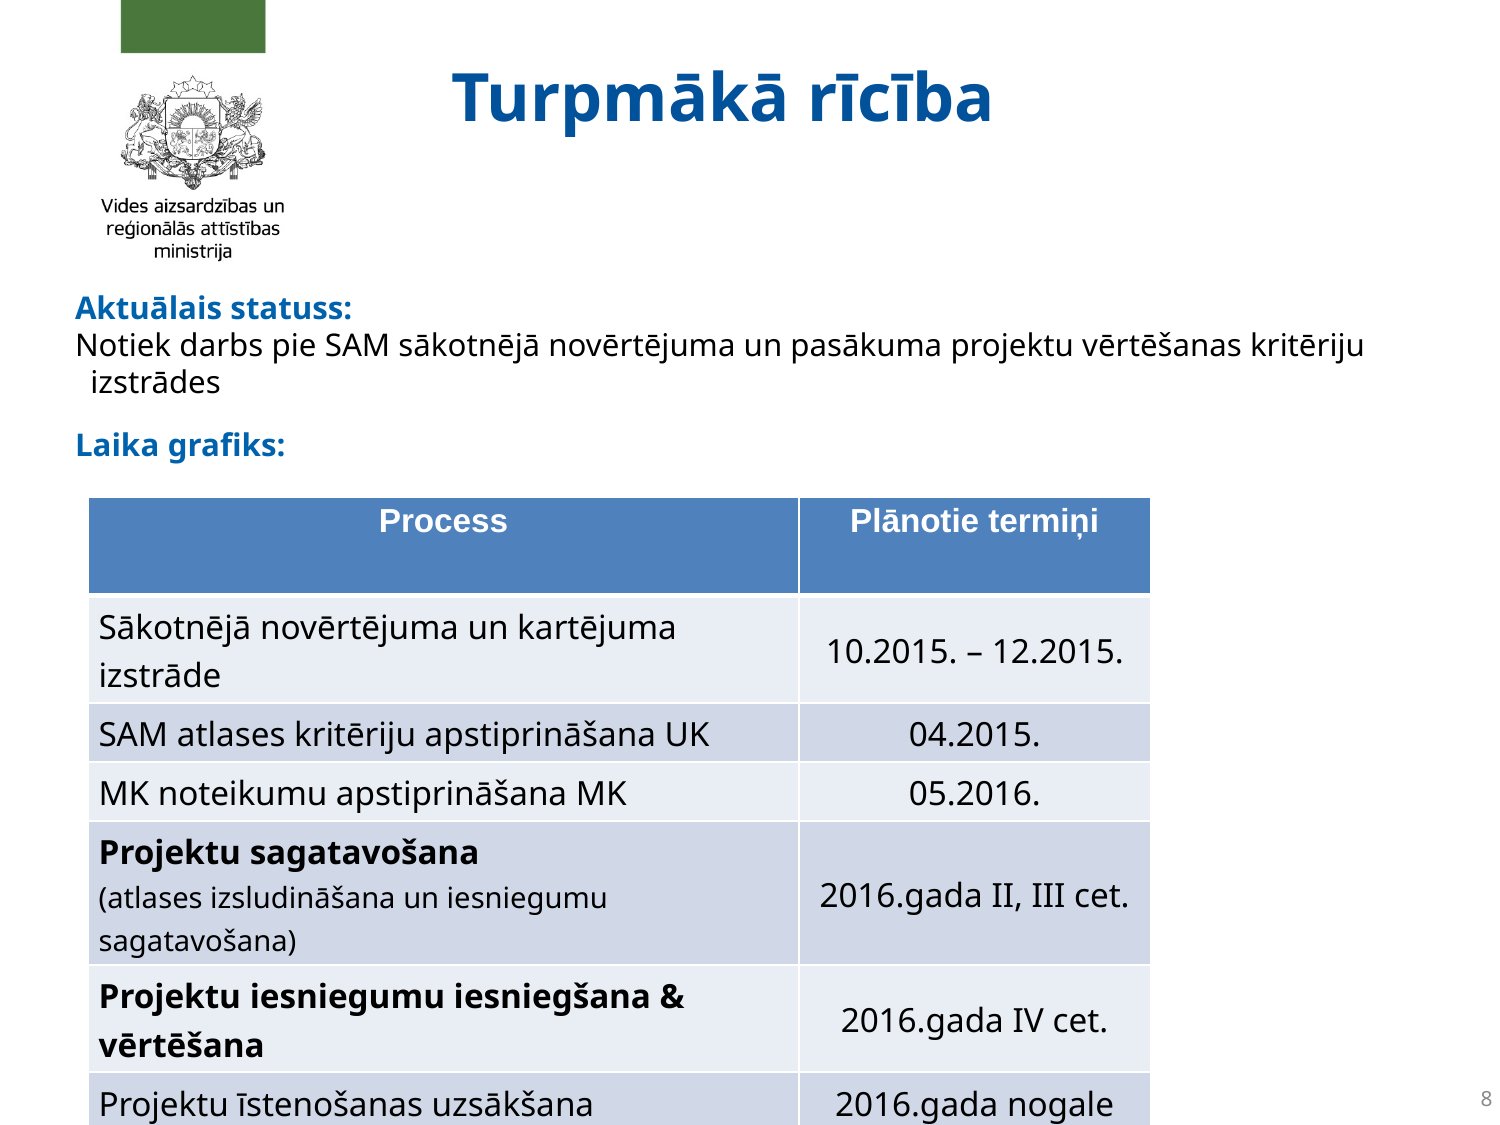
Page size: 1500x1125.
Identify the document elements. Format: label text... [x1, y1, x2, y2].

table_header Plānotie termiņi [800, 498, 1150, 593]
text_box Aktuālais statuss: Notiek darbs pie SAM sākotnējā novērtējuma un pasākuma projektu vērtēšanas kritēriju izstrādes Laika grafiks: [60, 200, 1471, 457]
table_cell SAM atlases kritēriju apstiprināšana UK [89, 704, 798, 761]
table_cell Projektu iesniegumu iesniegšana & vērtēšana [89, 966, 798, 1071]
table_cell 2016.gada II, III cet. [800, 822, 1150, 964]
table_cell Projektu īstenošanas uzsākšana [89, 1073, 798, 1125]
table_cell Projektu sagatavošana (atlases izsludināšana un iesniegumu sagatavošana) [89, 822, 798, 964]
table_cell 10.2015. – 12.2015. [800, 598, 1150, 702]
picture [48, 162, 338, 321]
table_cell Sākotnējā novērtējuma un kartējuma izstrāde [89, 598, 798, 702]
text_box Turpmākā rīcība [0, 47, 1447, 162]
table_cell 2016.gada nogale [800, 1073, 1150, 1125]
table_cell 04.2015. [800, 704, 1150, 761]
picture [48, 0, 338, 47]
table_cell 2016.gada IV cet. [800, 966, 1150, 1071]
table_cell 05.2016. [800, 763, 1150, 820]
table_cell MK noteikumu apstiprināšana MK [89, 763, 798, 820]
table_header Process [89, 498, 798, 593]
slide_number 8 [1433, 1074, 1500, 1125]
